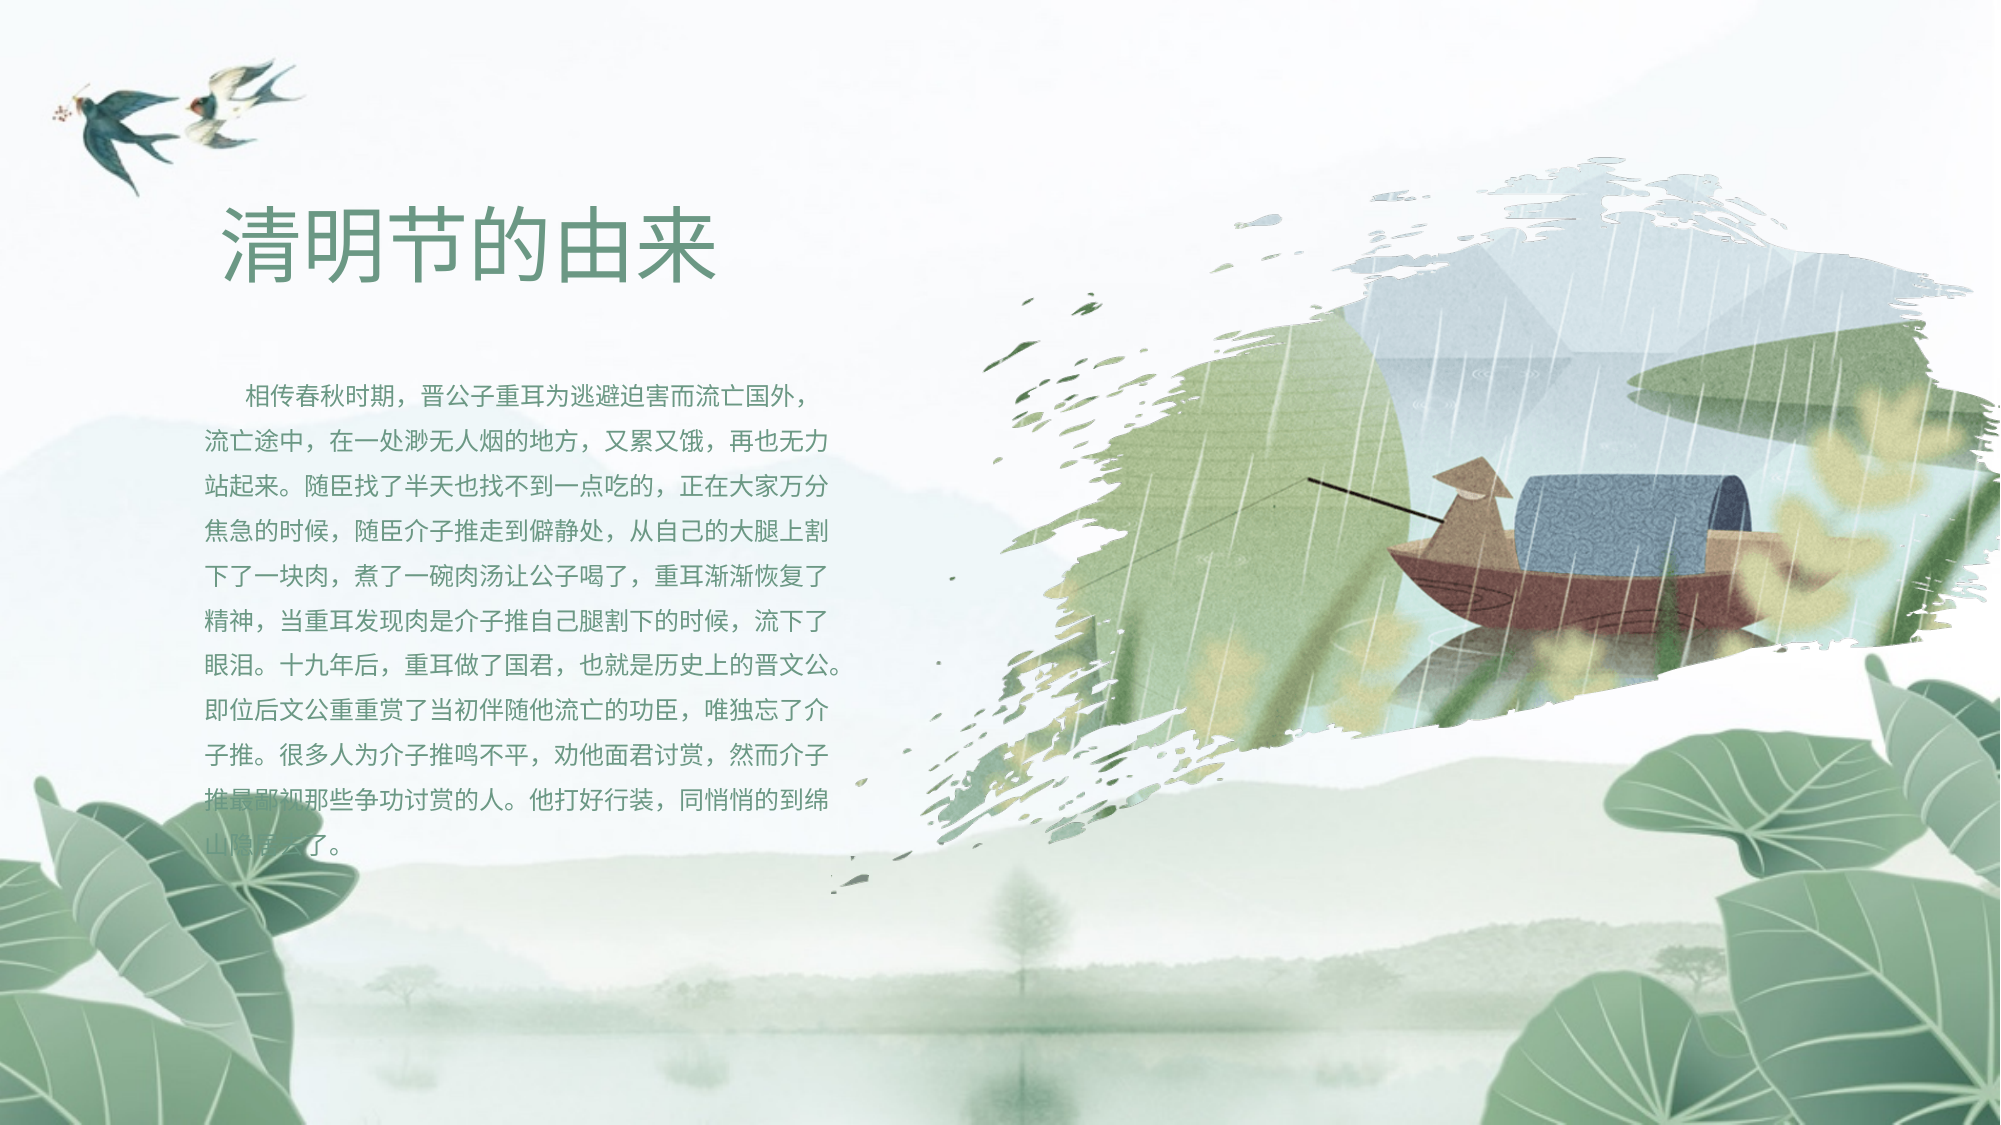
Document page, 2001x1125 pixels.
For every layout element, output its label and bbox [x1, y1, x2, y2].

picture [0, 0, 2000, 1125]
text_box [204, 185, 832, 866]
